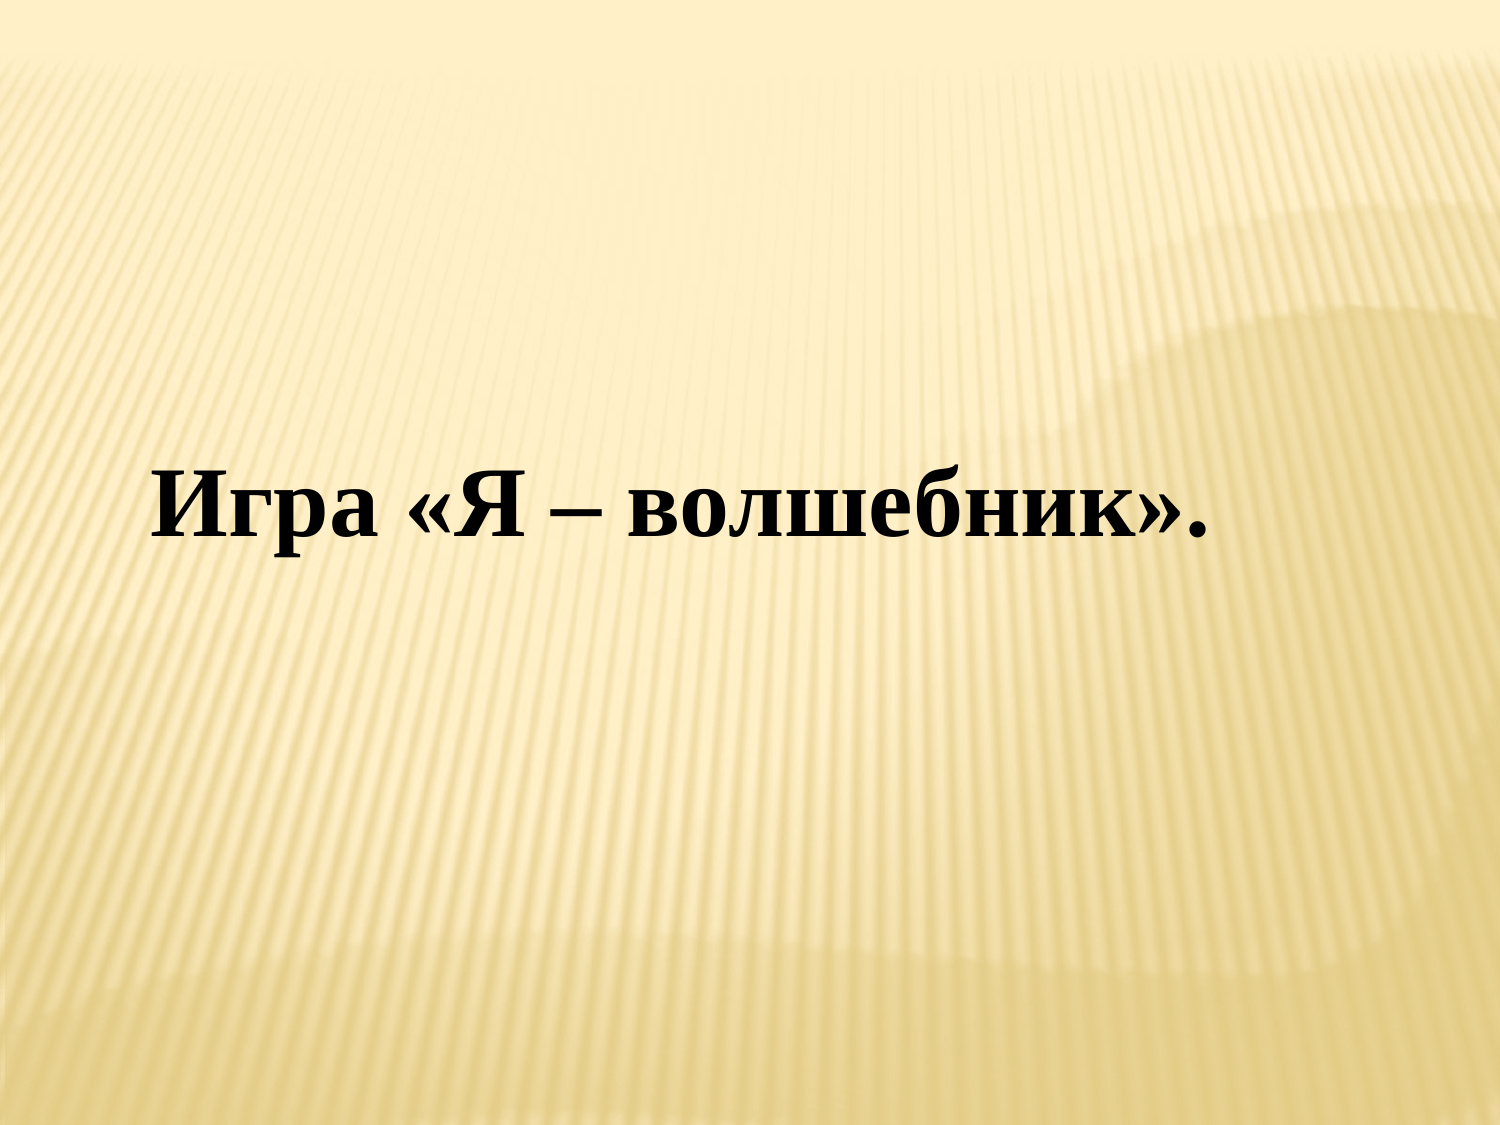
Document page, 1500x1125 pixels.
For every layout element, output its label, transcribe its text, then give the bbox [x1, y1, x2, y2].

text_box Игра «Я – волшебник». [135, 428, 1341, 564]
